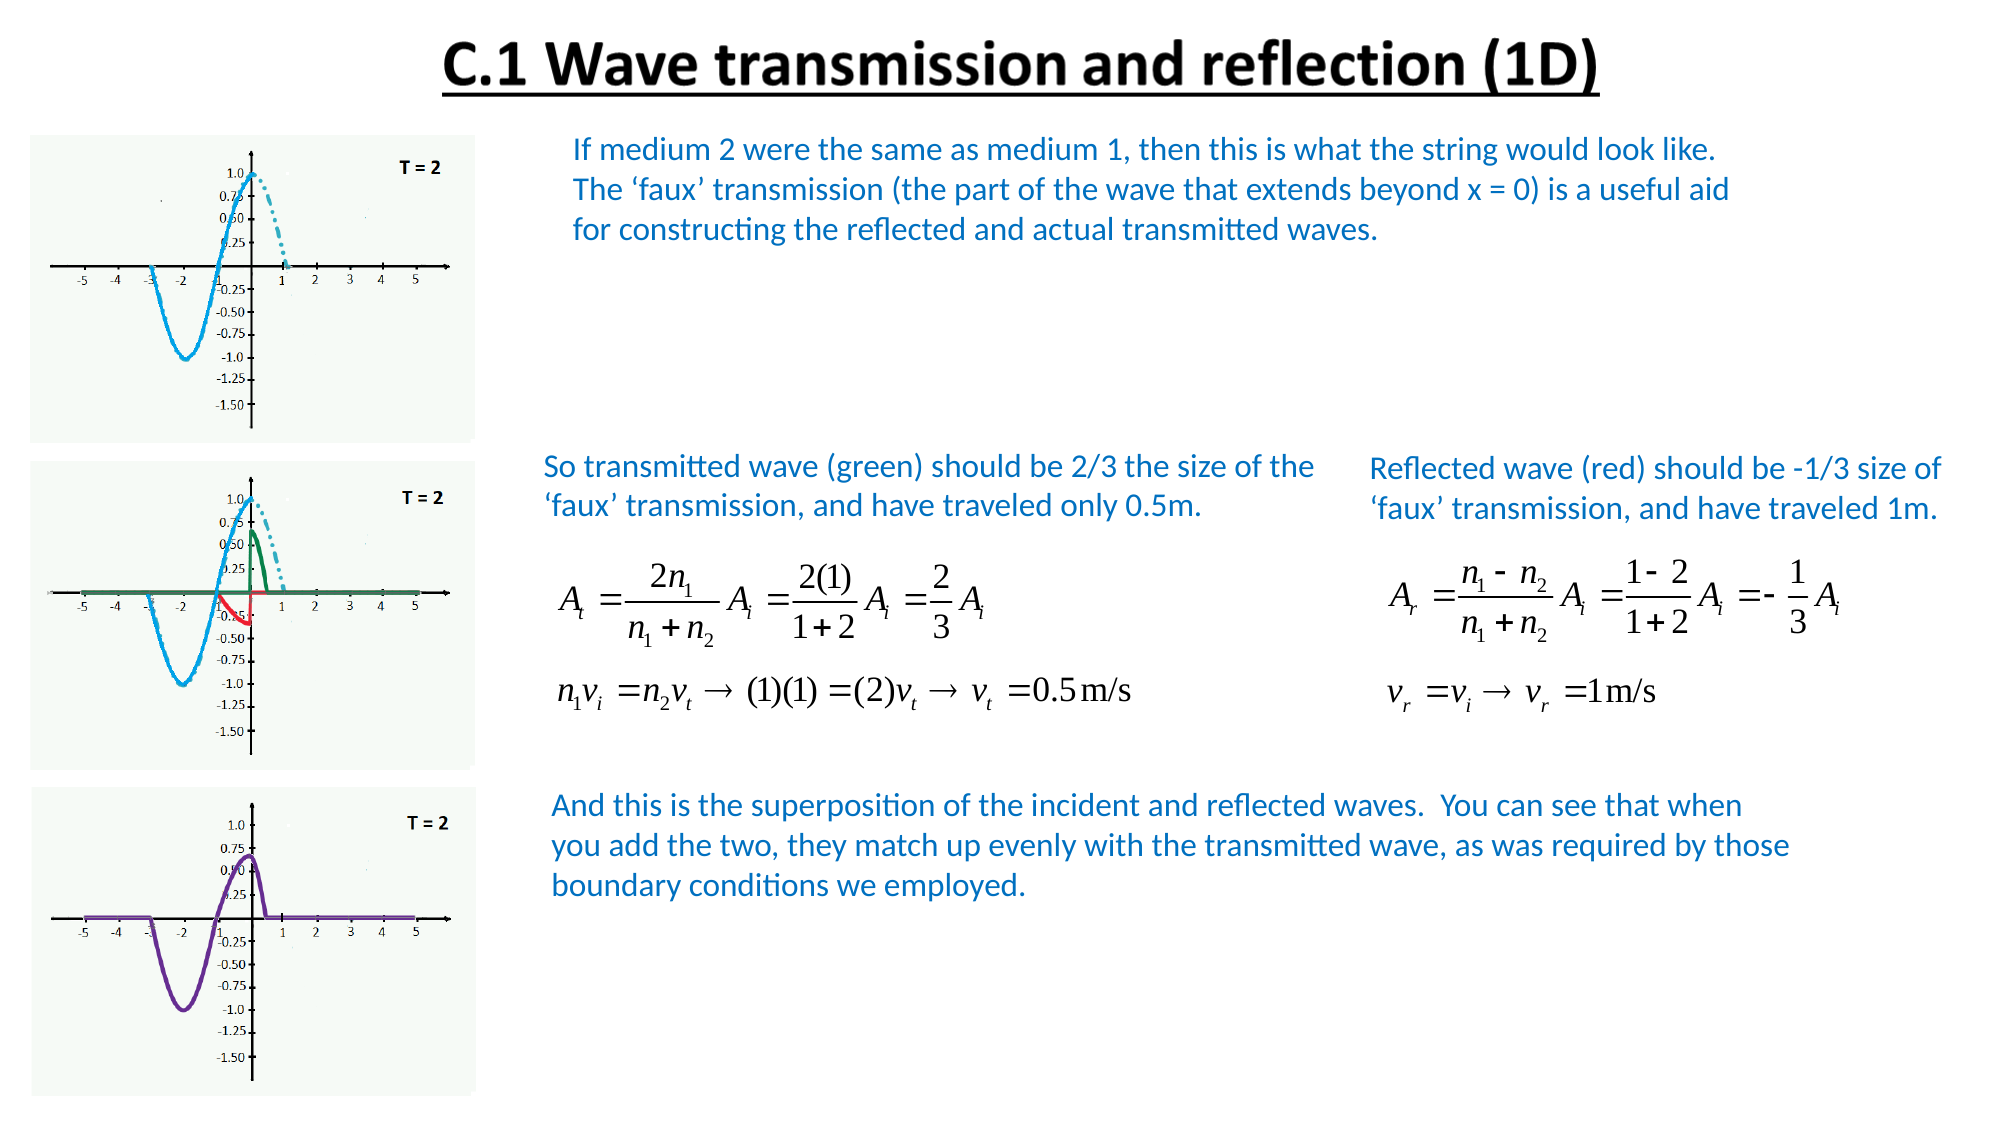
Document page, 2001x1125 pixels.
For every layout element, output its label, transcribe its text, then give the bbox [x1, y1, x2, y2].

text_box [30, 461, 481, 775]
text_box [1382, 549, 1848, 651]
text_box If medium 2 were the same as medium 1, then this is what the string would look like. The ‘faux’ transmission (the part of the wave that extends beyond x = 0) is a useful aid for constructing the reflected and actual transmitted waves. [558, 120, 1749, 255]
text_box And this is the superposition of the incident and reflected waves. You can see that when you add the two, they match up evenly with the transmitted wave, as was required by those boundary conditions we employed. [536, 775, 1807, 910]
text_box Reflected wave (red) should be -1/3 size of ‘faux’ transmission, and have traveled 1m. [1354, 438, 2000, 534]
text_box So transmitted wave (green) should be 2/3 the size of the ‘faux’ transmission, and have traveled only 0.5m. [528, 436, 1342, 531]
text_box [551, 554, 991, 656]
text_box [31, 787, 480, 1101]
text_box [30, 135, 482, 447]
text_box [551, 666, 1140, 720]
picture [401, 2, 1704, 144]
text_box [1382, 667, 1664, 721]
